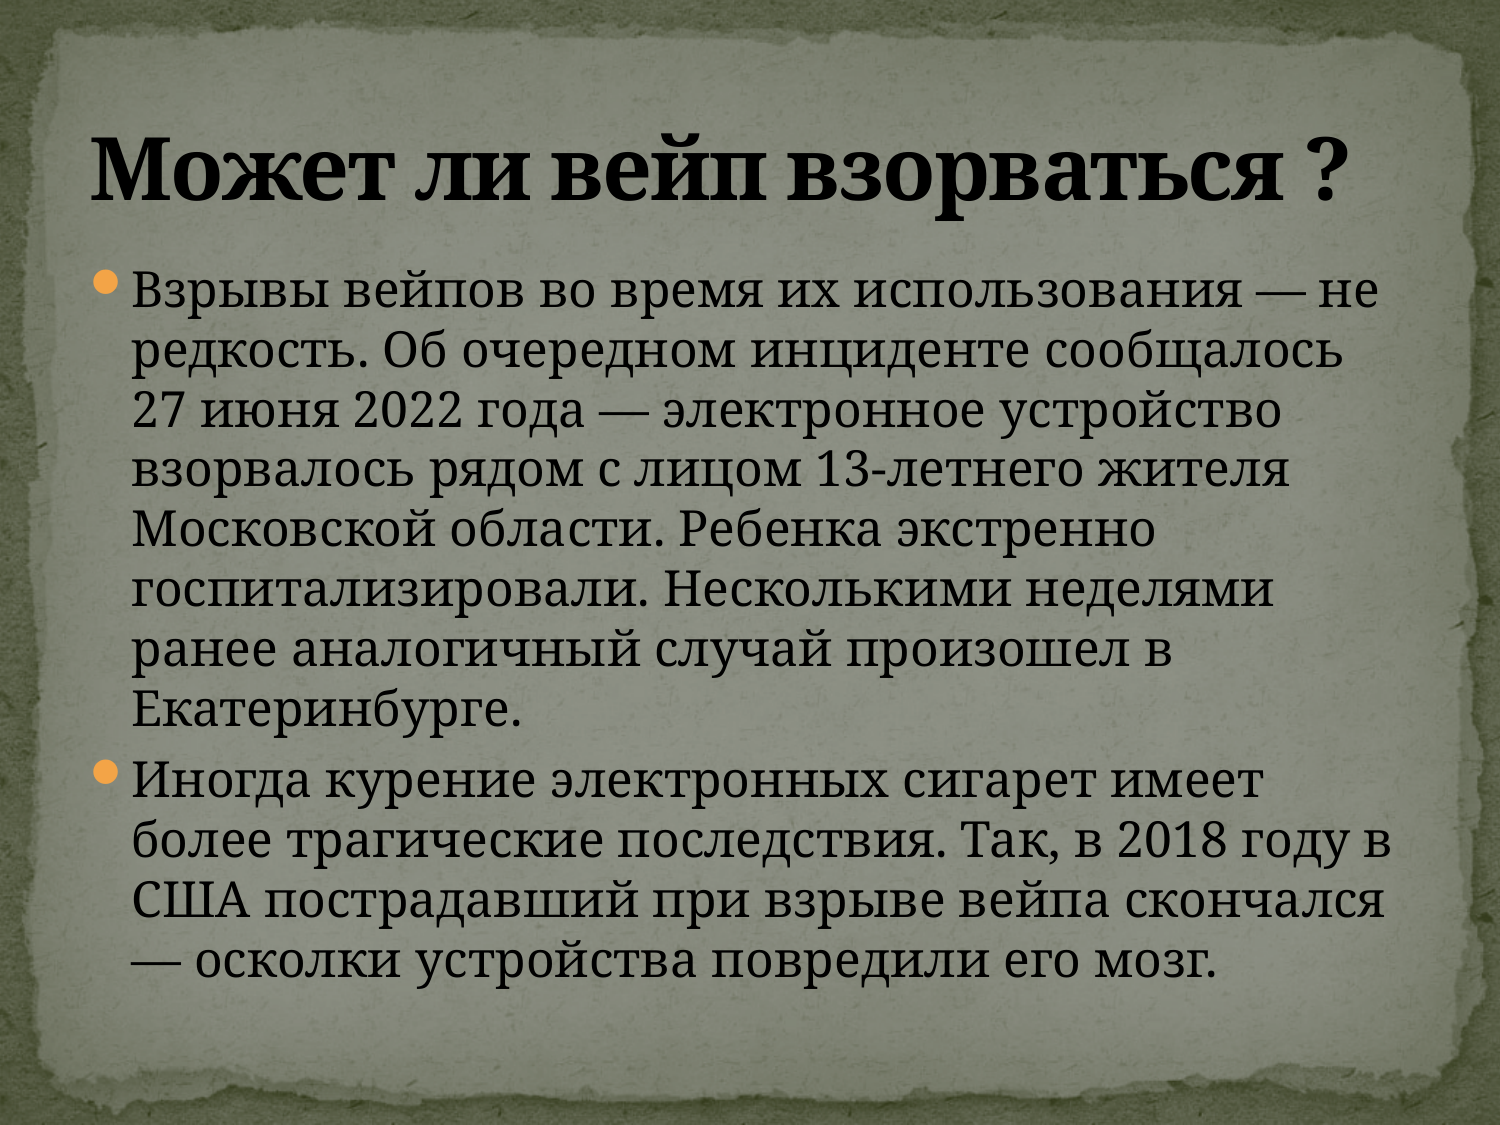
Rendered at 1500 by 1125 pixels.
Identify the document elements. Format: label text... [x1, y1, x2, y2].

title Может ли вейп взорваться ? [74, 24, 1425, 225]
list Взрывы вейпов во время их использования — не редкость. Об очередном инциденте сообщалось 27 июня 2022 года — электронное устройство взорвалось рядом с лицом 13-летнего жителя Московской области. Ребенка экстренно госпитализировали. Несколькими неделями ранее аналогичный случай произошел в Екатеринбурге. Иногда курение электронных сигарет имеет более трагические последствия. Так, в 2018 году в США пострадавший при взрыве вейпа скончался — осколки устройства повредили его мозг. [75, 249, 1425, 1000]
